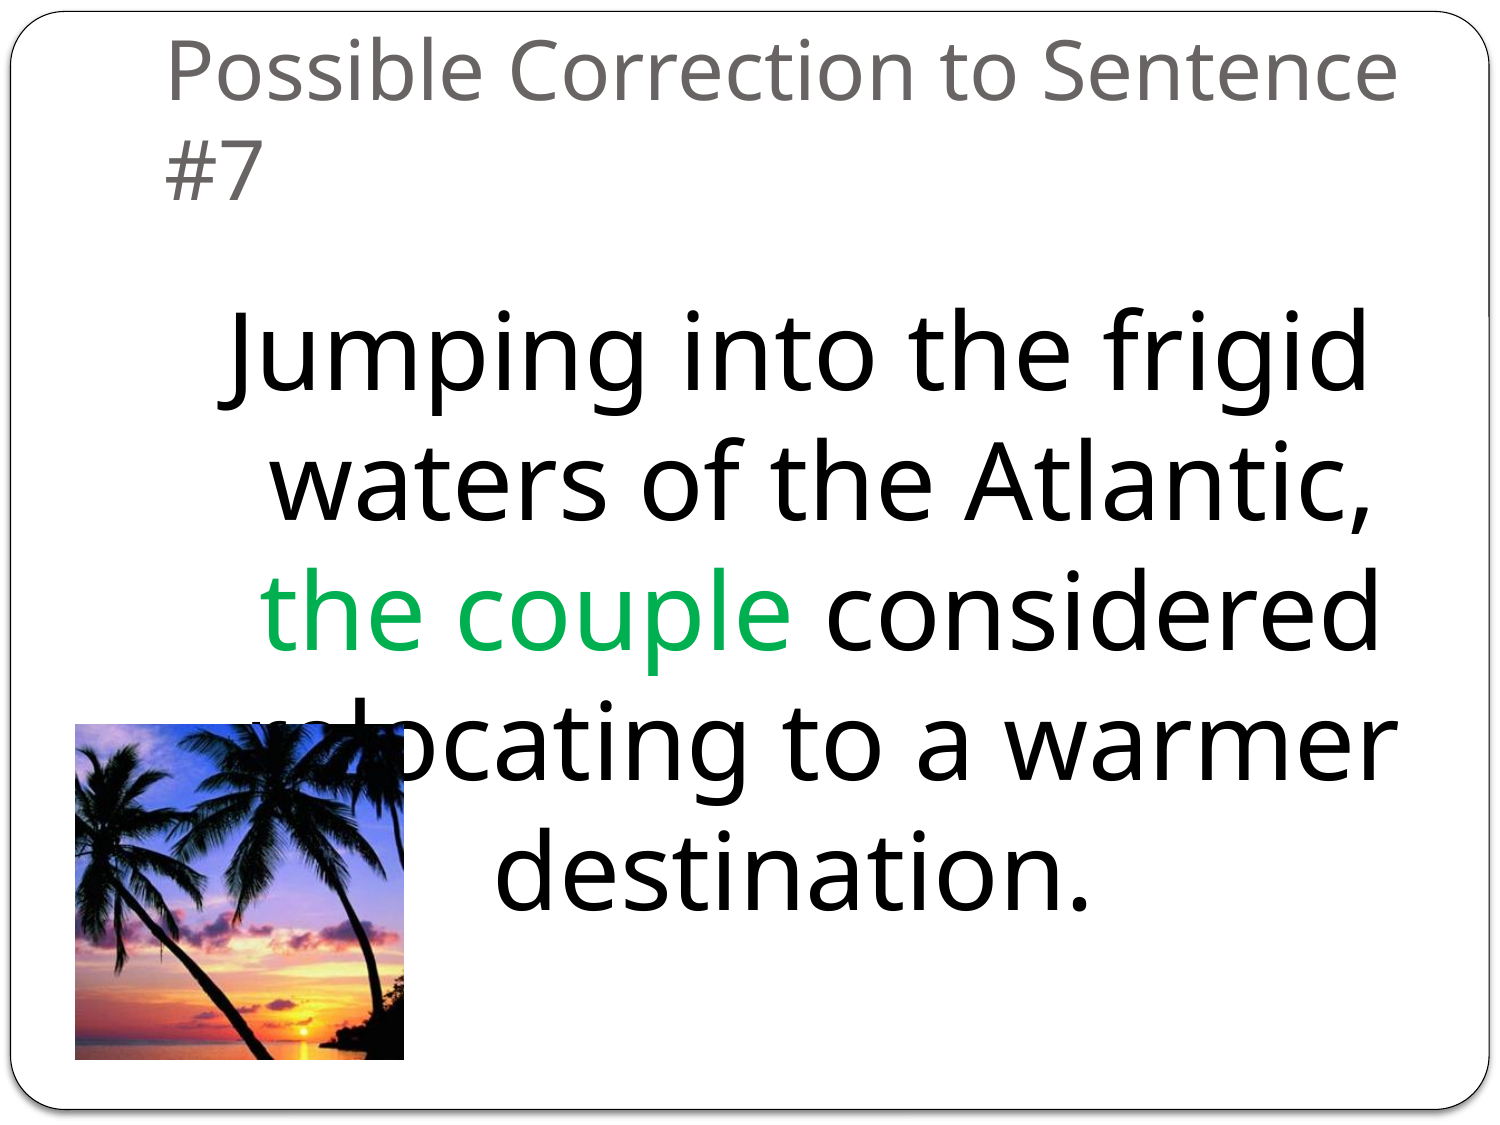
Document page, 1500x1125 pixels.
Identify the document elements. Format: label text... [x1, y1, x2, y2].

picture [74, 724, 404, 1060]
title Possible Correction to Sentence #7 [150, 45, 1425, 233]
list Jumping into the frigid waters of the Atlantic, the couple considered relocating to a warmer destination. [150, 275, 1450, 950]
